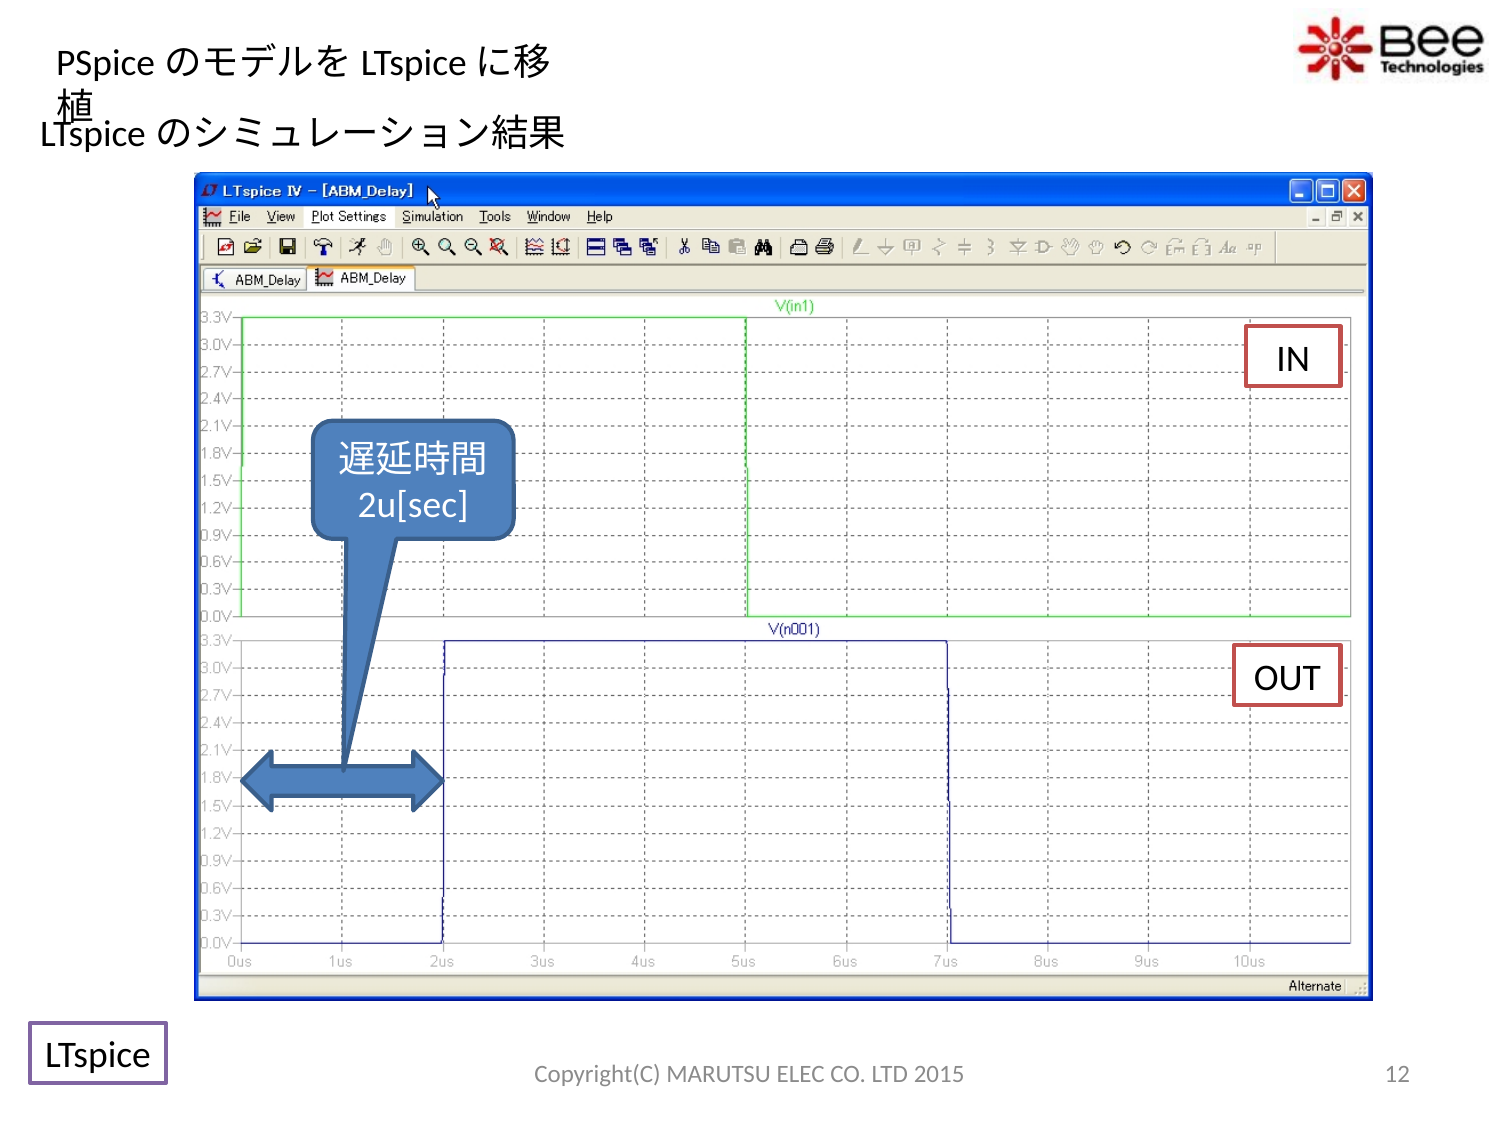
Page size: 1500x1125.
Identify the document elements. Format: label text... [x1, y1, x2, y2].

text_box LTspice [28, 1021, 168, 1085]
footer Copyright(C) MARUTSU ELEC CO. LTD 2015 [512, 1042, 988, 1103]
text_box LTspiceのシミュレーション結果 [25, 101, 581, 162]
text_box PSpiceのモデルをLTspiceに移植 [41, 30, 597, 136]
picture [194, 172, 1373, 1002]
picture [1293, 8, 1489, 91]
slide_number 12 [1074, 1042, 1425, 1103]
